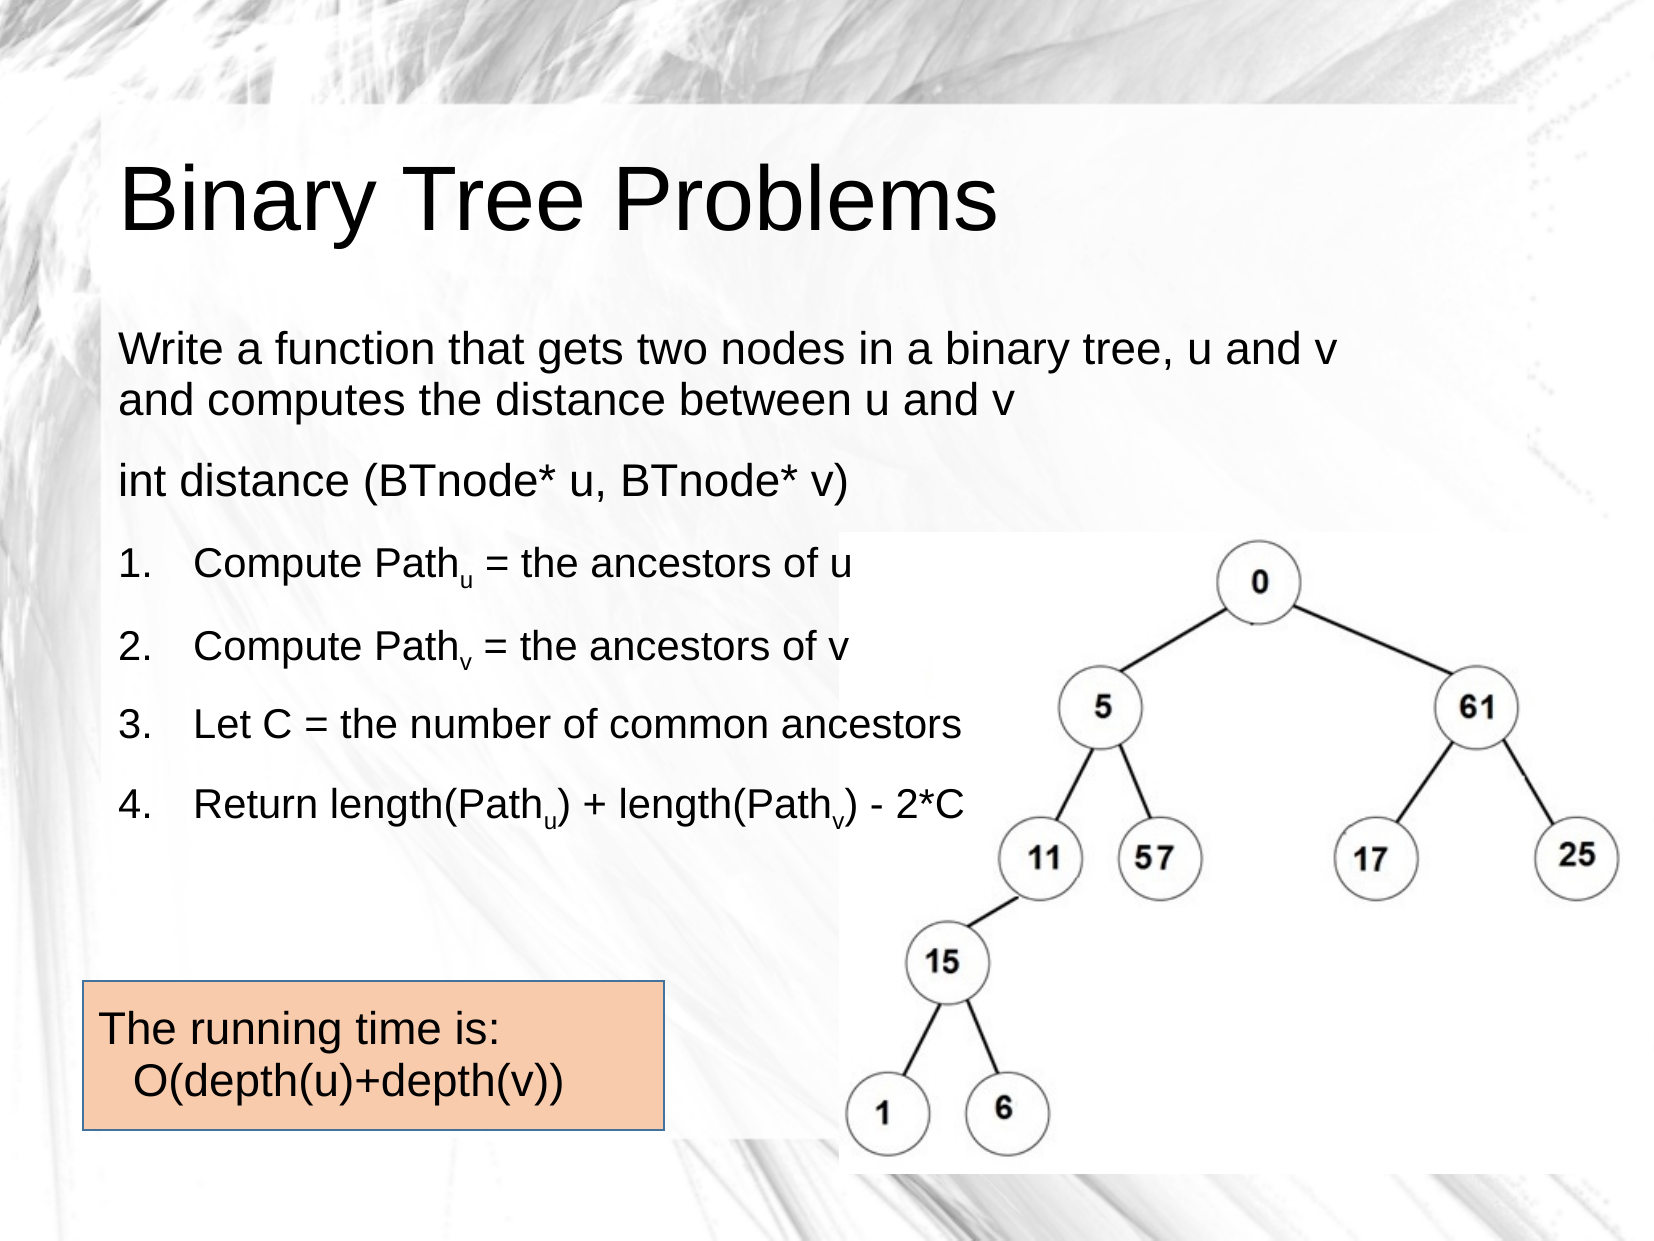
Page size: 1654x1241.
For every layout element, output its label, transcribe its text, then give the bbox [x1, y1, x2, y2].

title Binary Tree Problems [118, 93, 1506, 299]
list Write a function that gets two nodes in a binary tree, u and v and computes the distance between u and v int distance (BTnode* u, BTnode* v) Compute Pathu = the ancestors of u Compute Pathv = the ancestors of v Let C = the number of common ancestors Return length(Pathu) + length(Pathv) - 2*C [118, 319, 1571, 1109]
picture [0, 0, 1654, 1241]
text_box The running time is: O(depth(u)+depth(v)) [82, 980, 665, 1130]
